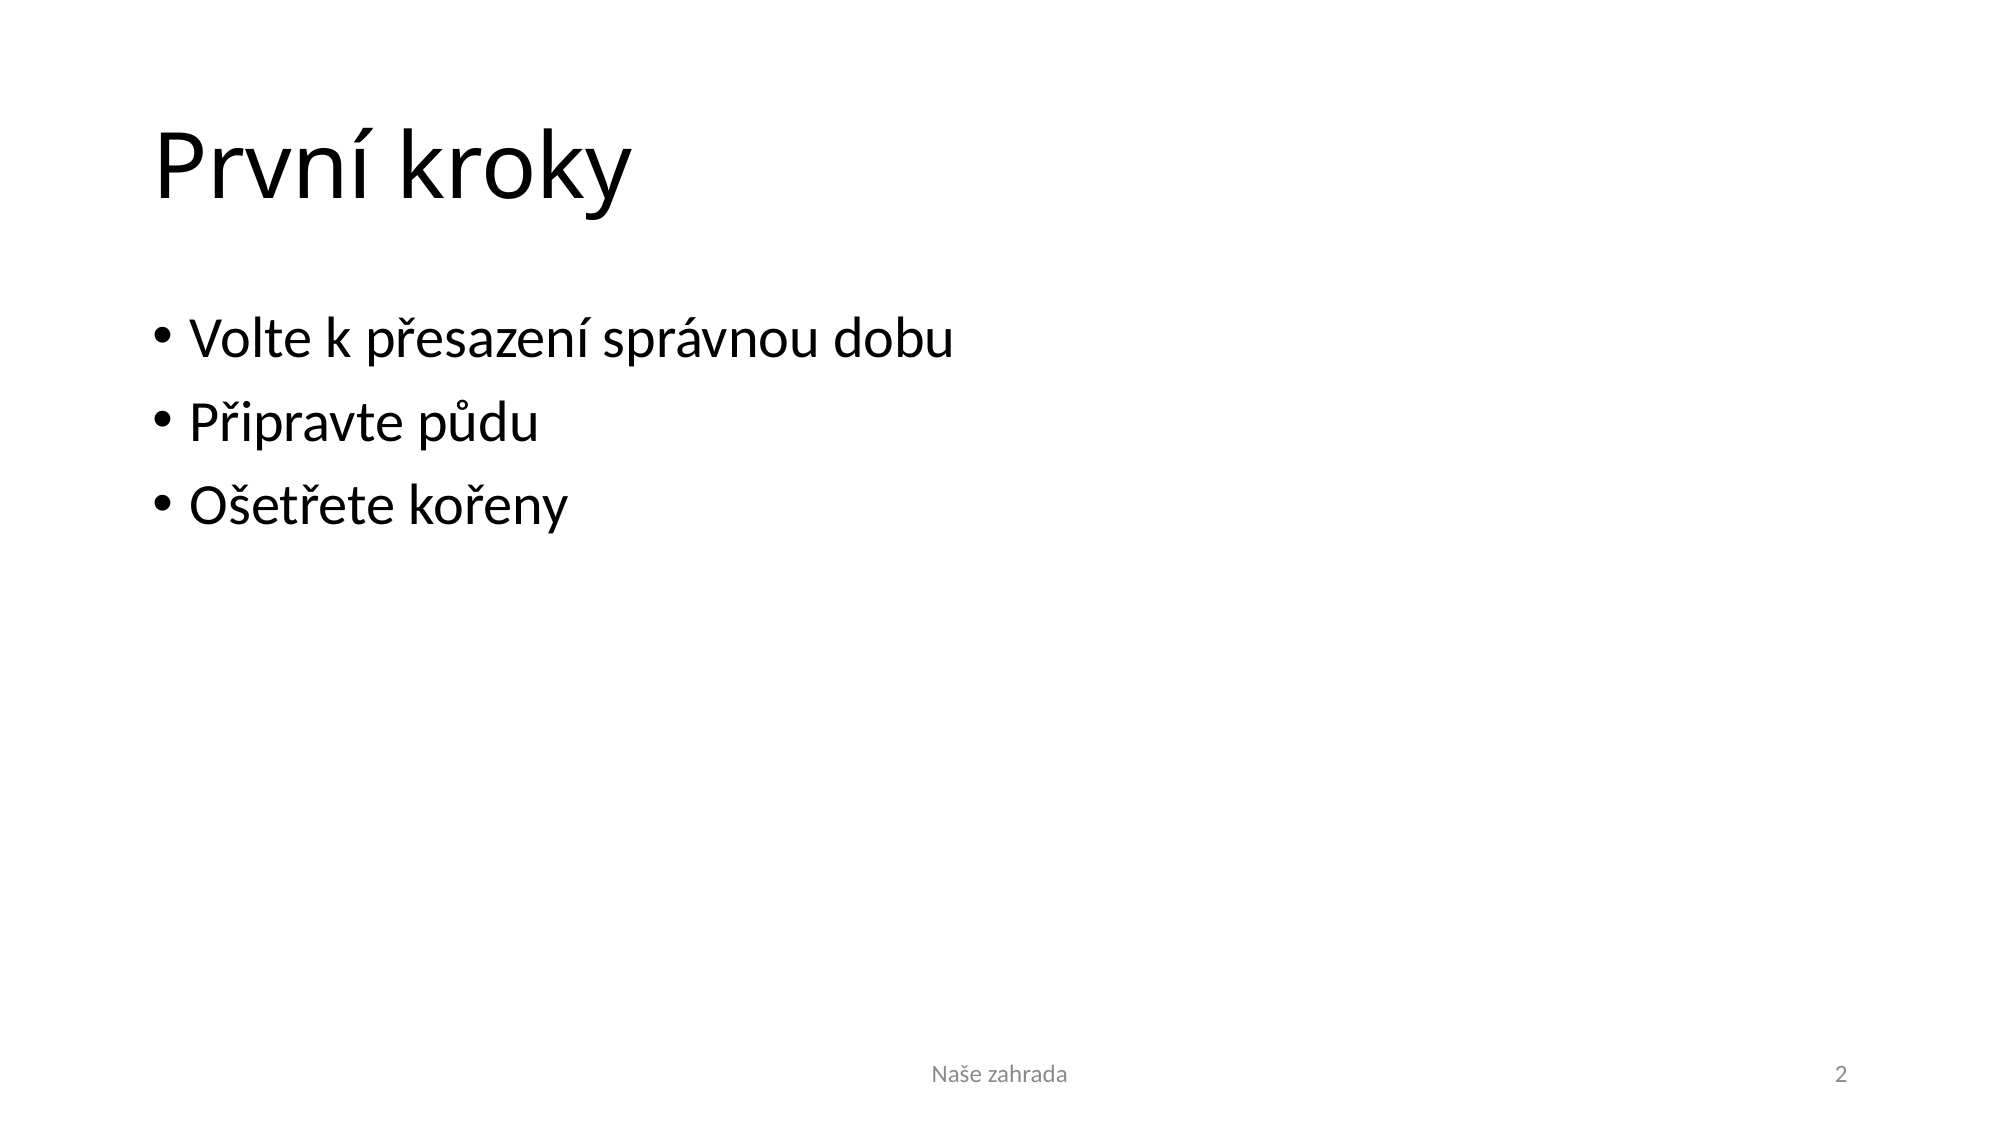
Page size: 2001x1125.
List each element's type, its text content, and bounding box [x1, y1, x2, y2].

footer Naše zahrada [662, 1042, 1338, 1103]
list Volte k přesazení správnou dobu Připravte půdu Ošetřete kořeny [137, 299, 1863, 1014]
title První kroky [137, 59, 1863, 278]
slide_number 2 [1412, 1042, 1863, 1103]
